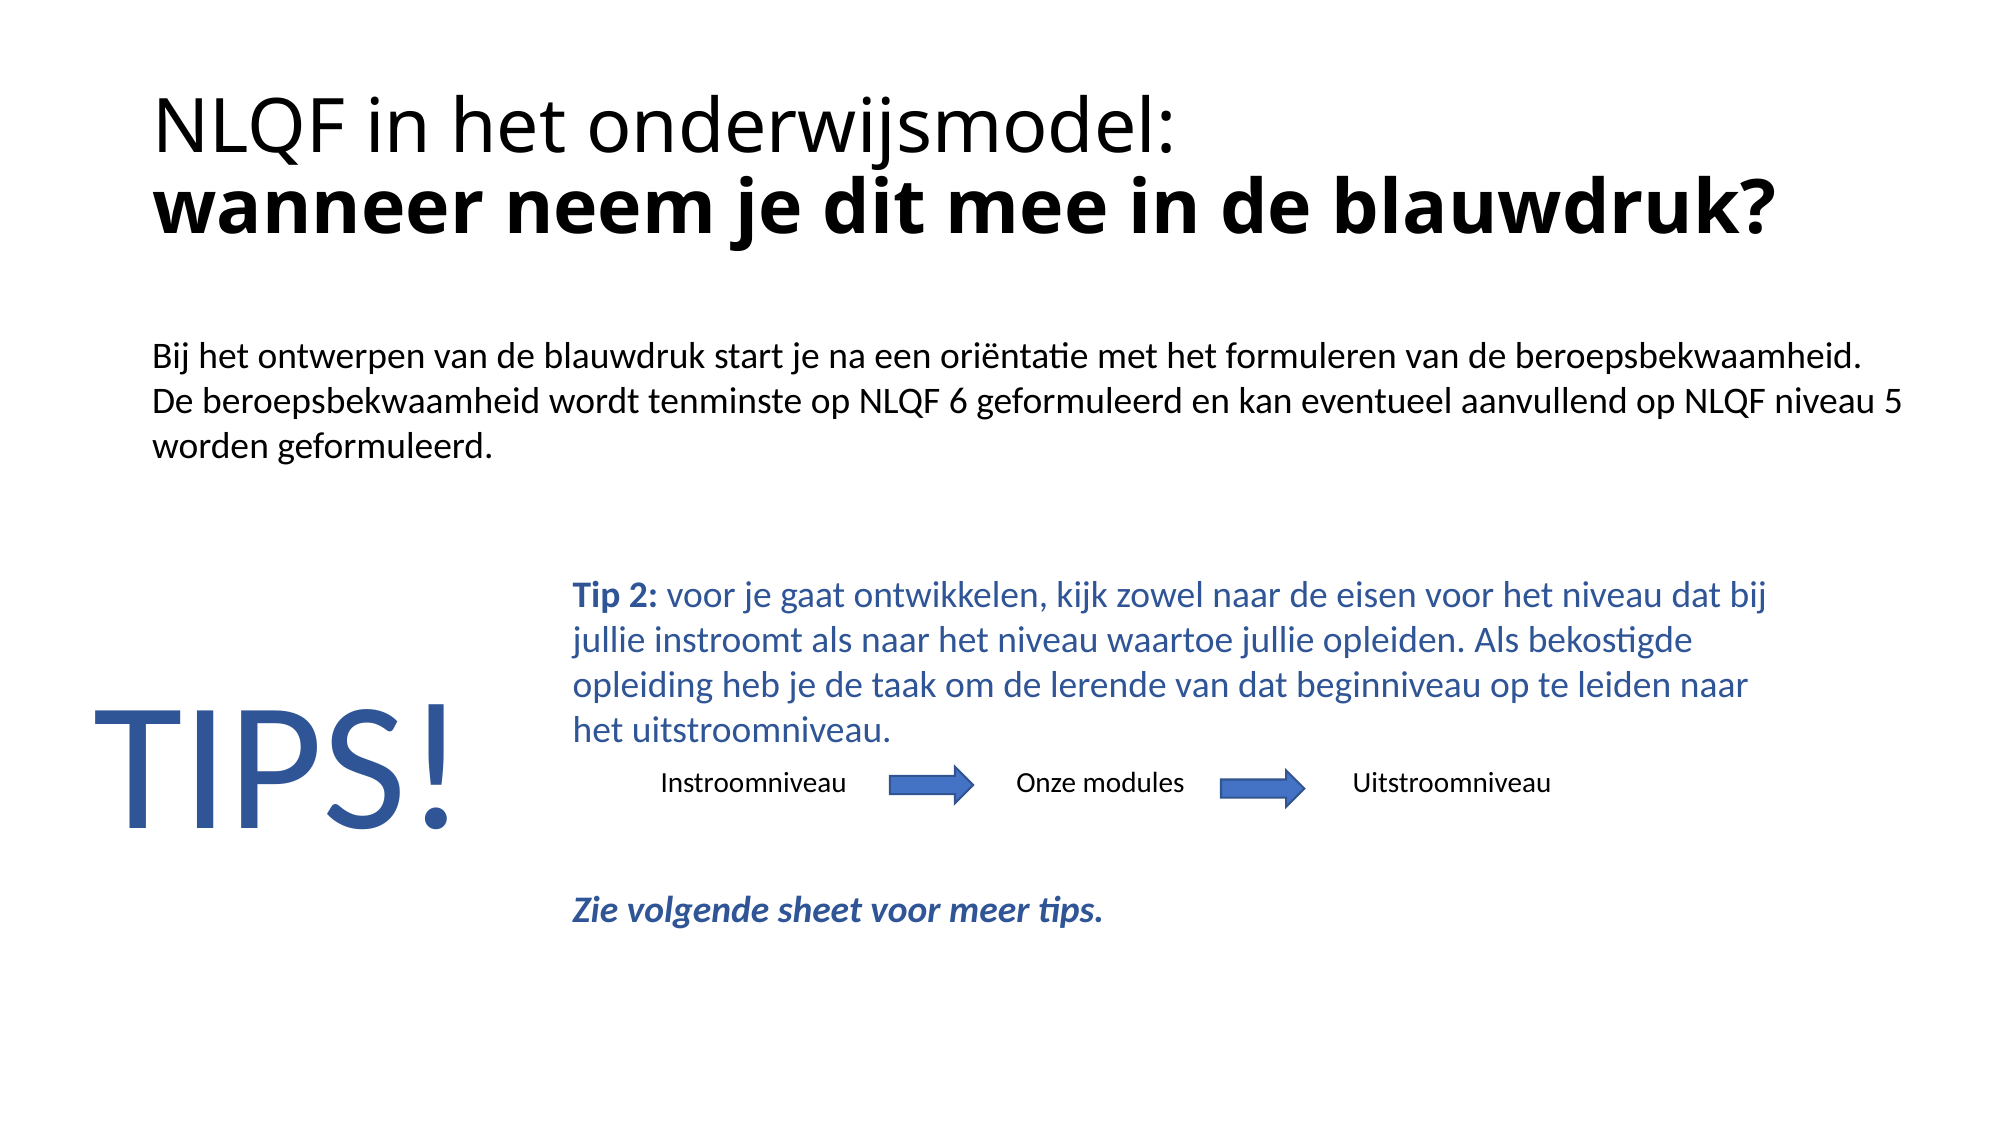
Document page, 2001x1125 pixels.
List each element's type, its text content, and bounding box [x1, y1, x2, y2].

text_box [888, 764, 975, 806]
text_box Instroomniveau [645, 756, 966, 806]
text_box Uitstroomniveau [1338, 756, 1582, 806]
title NLQF in het onderwijsmodel: wanneer neem je dit mee in de blauwdruk? [137, 59, 1863, 278]
text_box [1245, 767, 1306, 810]
text_box Onze modules [1001, 756, 1245, 806]
text_box Bij het ontwerpen van de blauwdruk start je na een oriëntatie met het formuleren van de beroepsbekwaamheid. De beroepsbekwaamheid wordt tenminste op NLQF 6 geformuleerd en kan eventueel aanvullend op NLQF niveau 5 worden geformuleerd. [137, 323, 1929, 474]
text_box Tip 2: voor je gaat ontwikkelen, kijk zowel naar de eisen voor het niveau dat bij jullie instroomt als naar het niveau waartoe jullie opleiden. Als bekostigde opleiding heb je de taak om de lerende van dat beginniveau op te leiden naar het uitstroomniveau. Zie volgende sheet voor meer tips. [557, 562, 1799, 938]
text_box TIPS! [78, 637, 485, 873]
